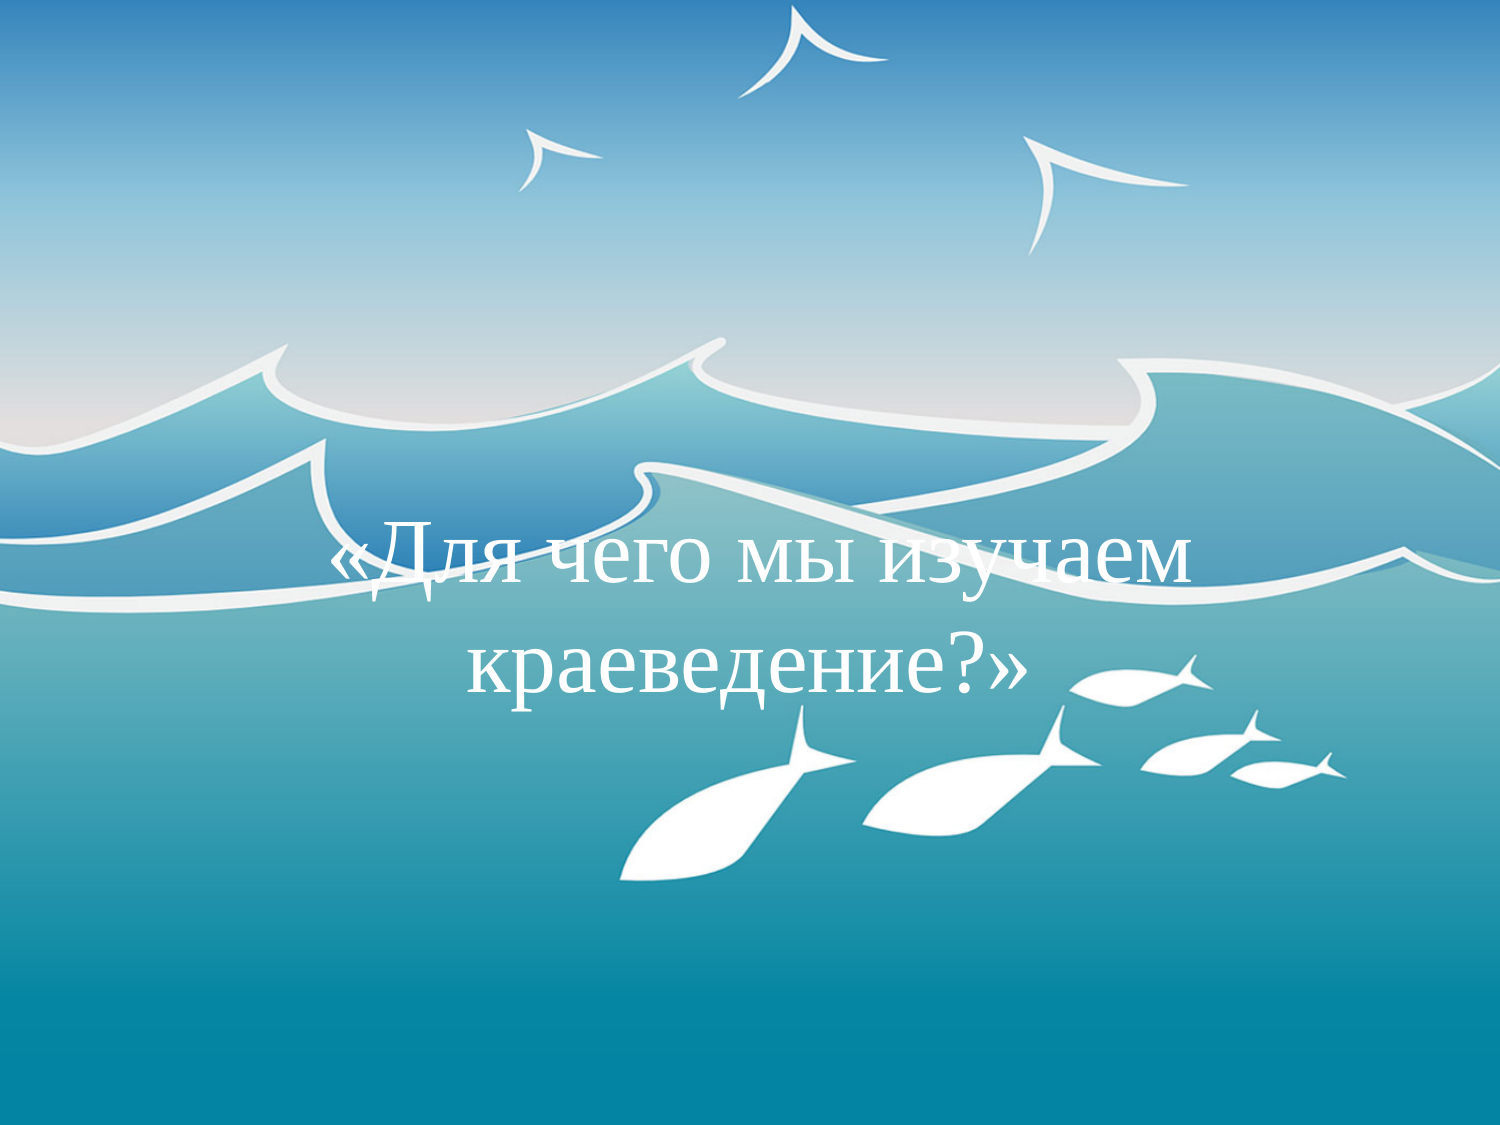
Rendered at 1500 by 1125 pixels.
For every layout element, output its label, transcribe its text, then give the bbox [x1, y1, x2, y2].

picture [0, 722, 1500, 994]
title «Для чего мы изучаем краеведение?» [0, 480, 1500, 722]
picture [0, 0, 1500, 480]
